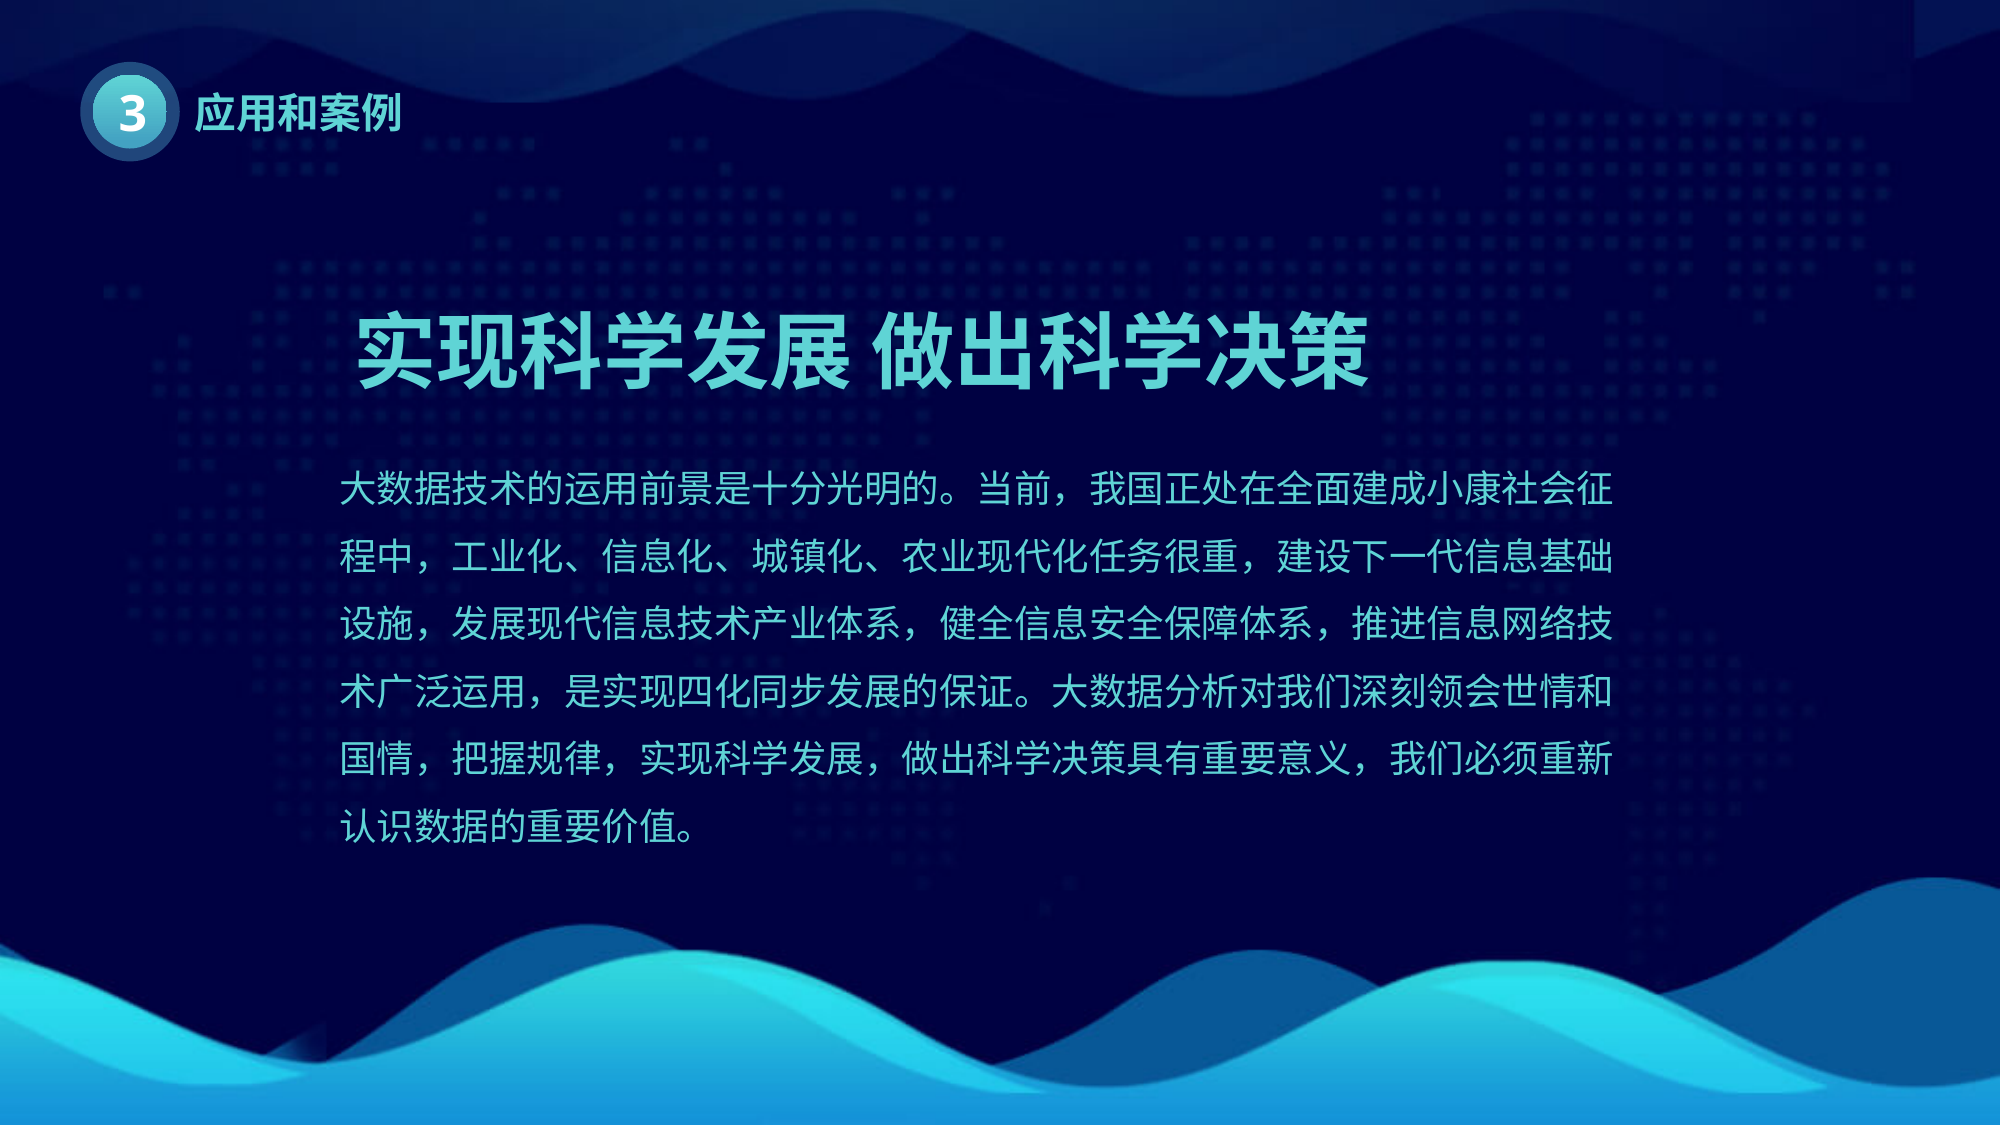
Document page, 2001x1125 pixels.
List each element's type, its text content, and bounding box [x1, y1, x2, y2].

picture [0, 0, 2000, 1125]
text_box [80, 61, 578, 162]
text_box 大数据技术的运用前景是十分光明的。当前，我国正处在全面建成小康社会征程中，工业化、信息化、城镇化、农业现代化任务很重，建设下一代信息基础设施，发展现代信息技术产业体系，健全信息安全保障体系，推进信息网络技术广泛运用，是实现四化同步发展的保证。大数据分析对我们深刻领会世情和国情，把握规律，实现科学发展，做出科学决策具有重要意义，我们必须重新认识数据的重要价值。 [324, 435, 1638, 856]
text_box 实现科学发展 做出科学决策 [216, 182, 1509, 516]
